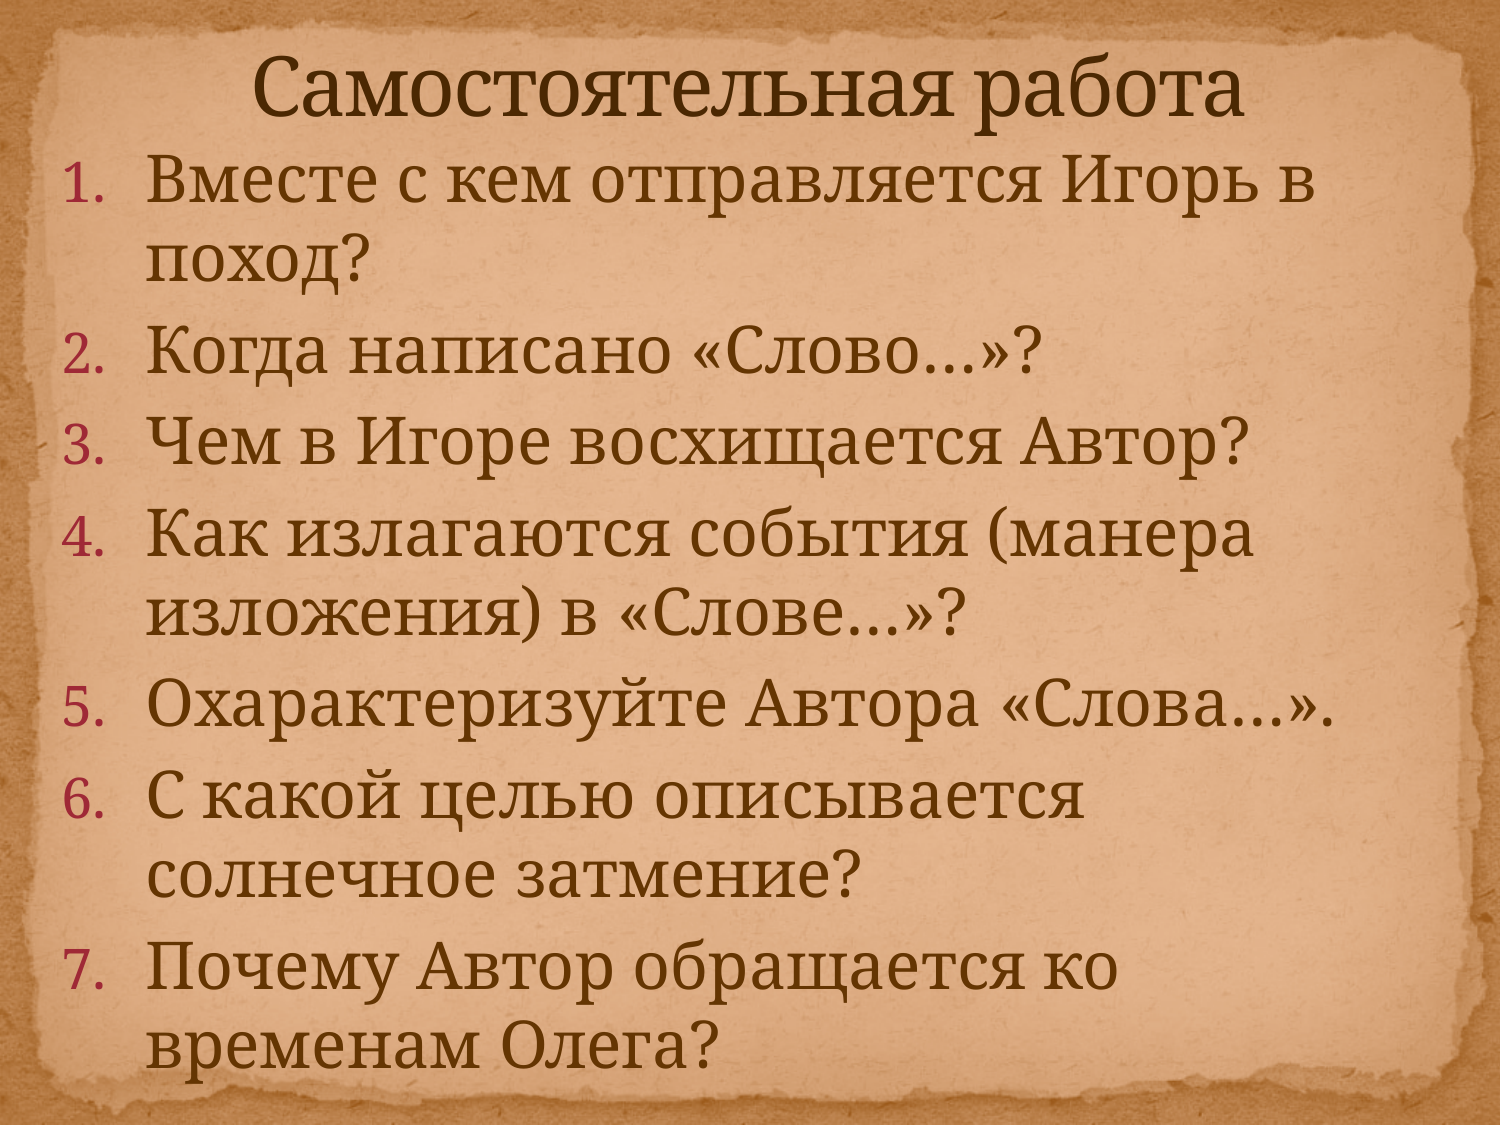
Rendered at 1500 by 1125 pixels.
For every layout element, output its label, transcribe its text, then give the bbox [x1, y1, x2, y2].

title Самостоятельная работа [74, 24, 1425, 141]
list Вместе с кем отправляется Игорь в поход? Когда написано «Слово…»? Чем в Игоре восхищается Автор? Как излагаются события (манера изложения) в «Слове…»? Охарактеризуйте Автора «Слова…». С какой целью описывается солнечное затмение? Почему Автор обращается ко временам Олега? [46, 128, 1465, 1090]
